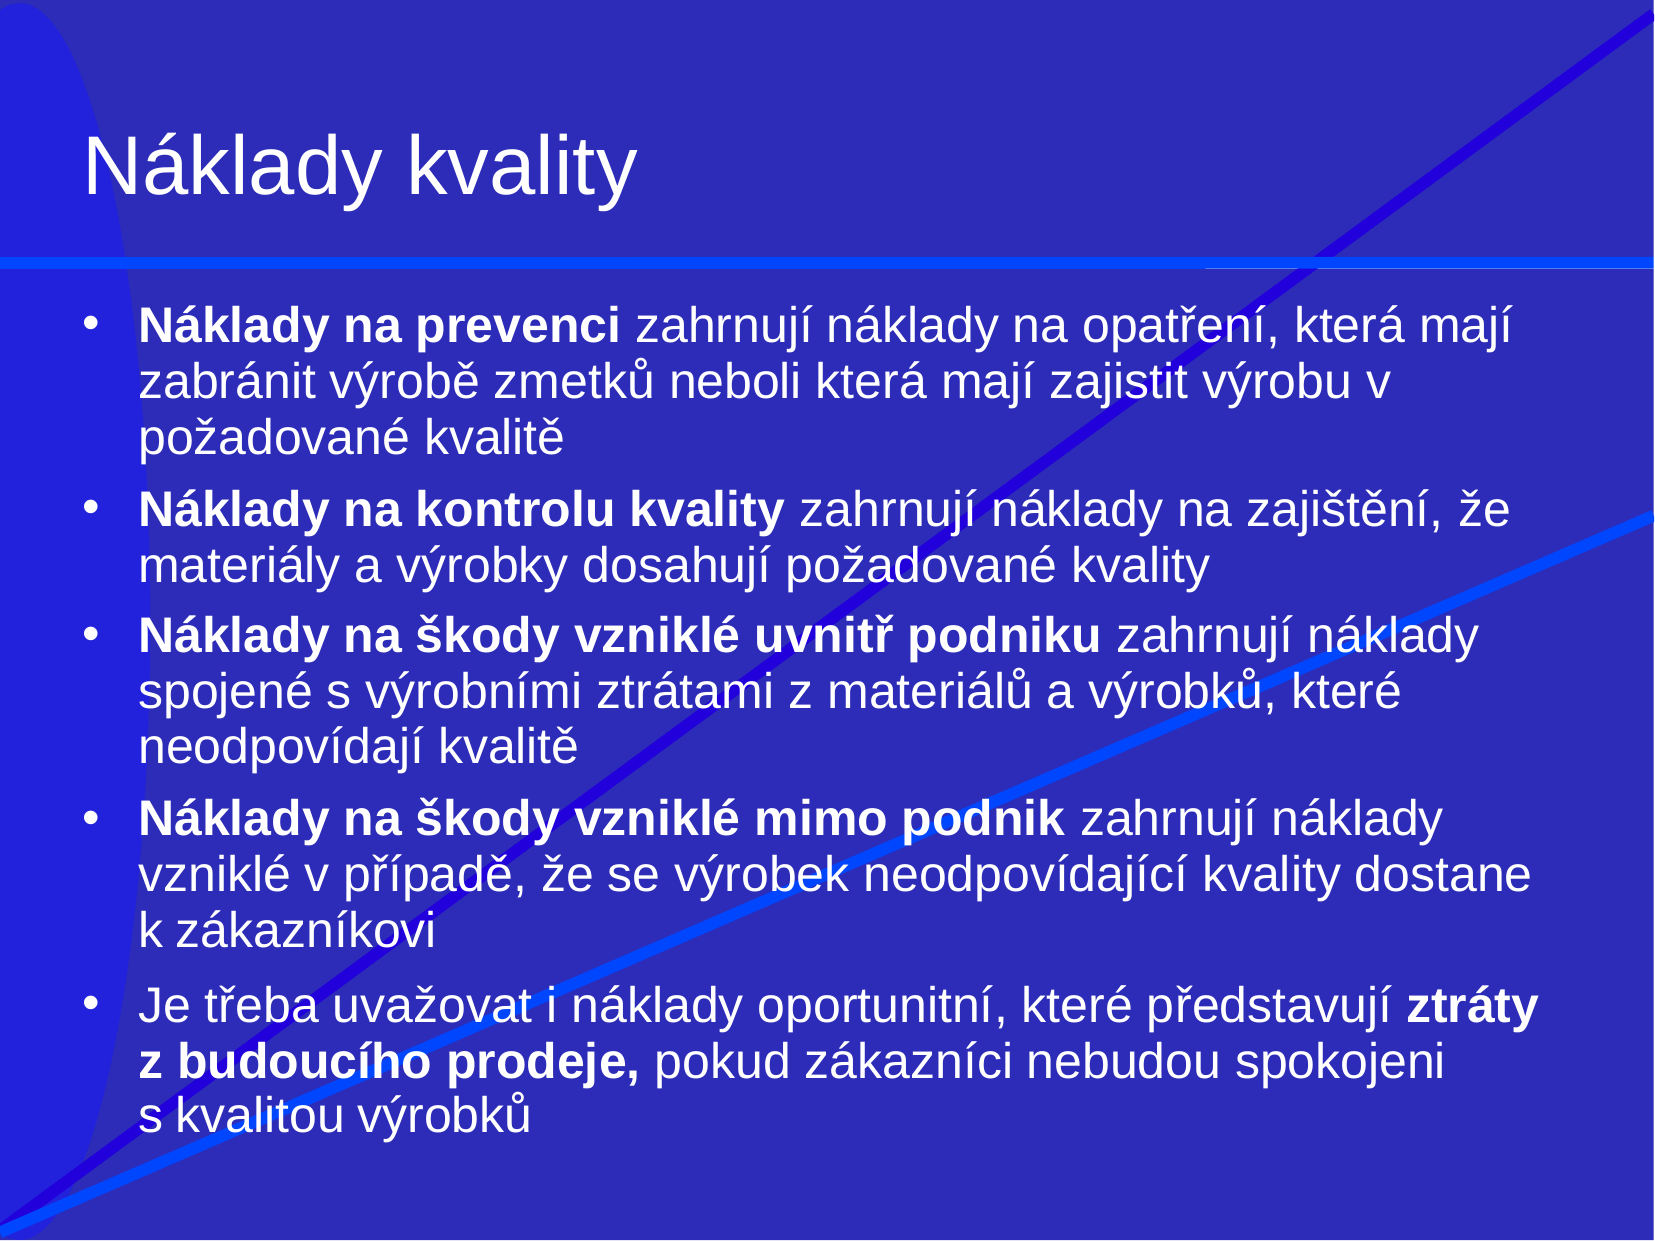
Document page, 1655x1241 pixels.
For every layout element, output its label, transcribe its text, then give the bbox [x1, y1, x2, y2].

title Náklady kvality [80, 67, 1574, 319]
text_box Náklady na prevenci zahrnují náklady na opatření, která mají zabránit výrobě zmetků neboli která mají zajistit výrobu v požadované kvalitě Náklady na kontrolu kvality zahrnují náklady na zajištění, že materiály a výrobky dosahují požadované kvality Náklady na škody vzniklé uvnitř podniku zahrnují náklady spojené s výrobními ztrátami z materiálů a výrobků, které neodpovídají kvalitě Náklady na škody vzniklé mimo podnik zahrnují náklady vzniklé v případě, že se výrobek neodpovídající kvality dostane k zákazníkovi Je třeba uvažovat i náklady oportunitní, které představují ztráty z budoucího prodeje, pokud zákazníci nebudou spokojeni s kvalitou výrobků [80, 296, 1542, 1143]
